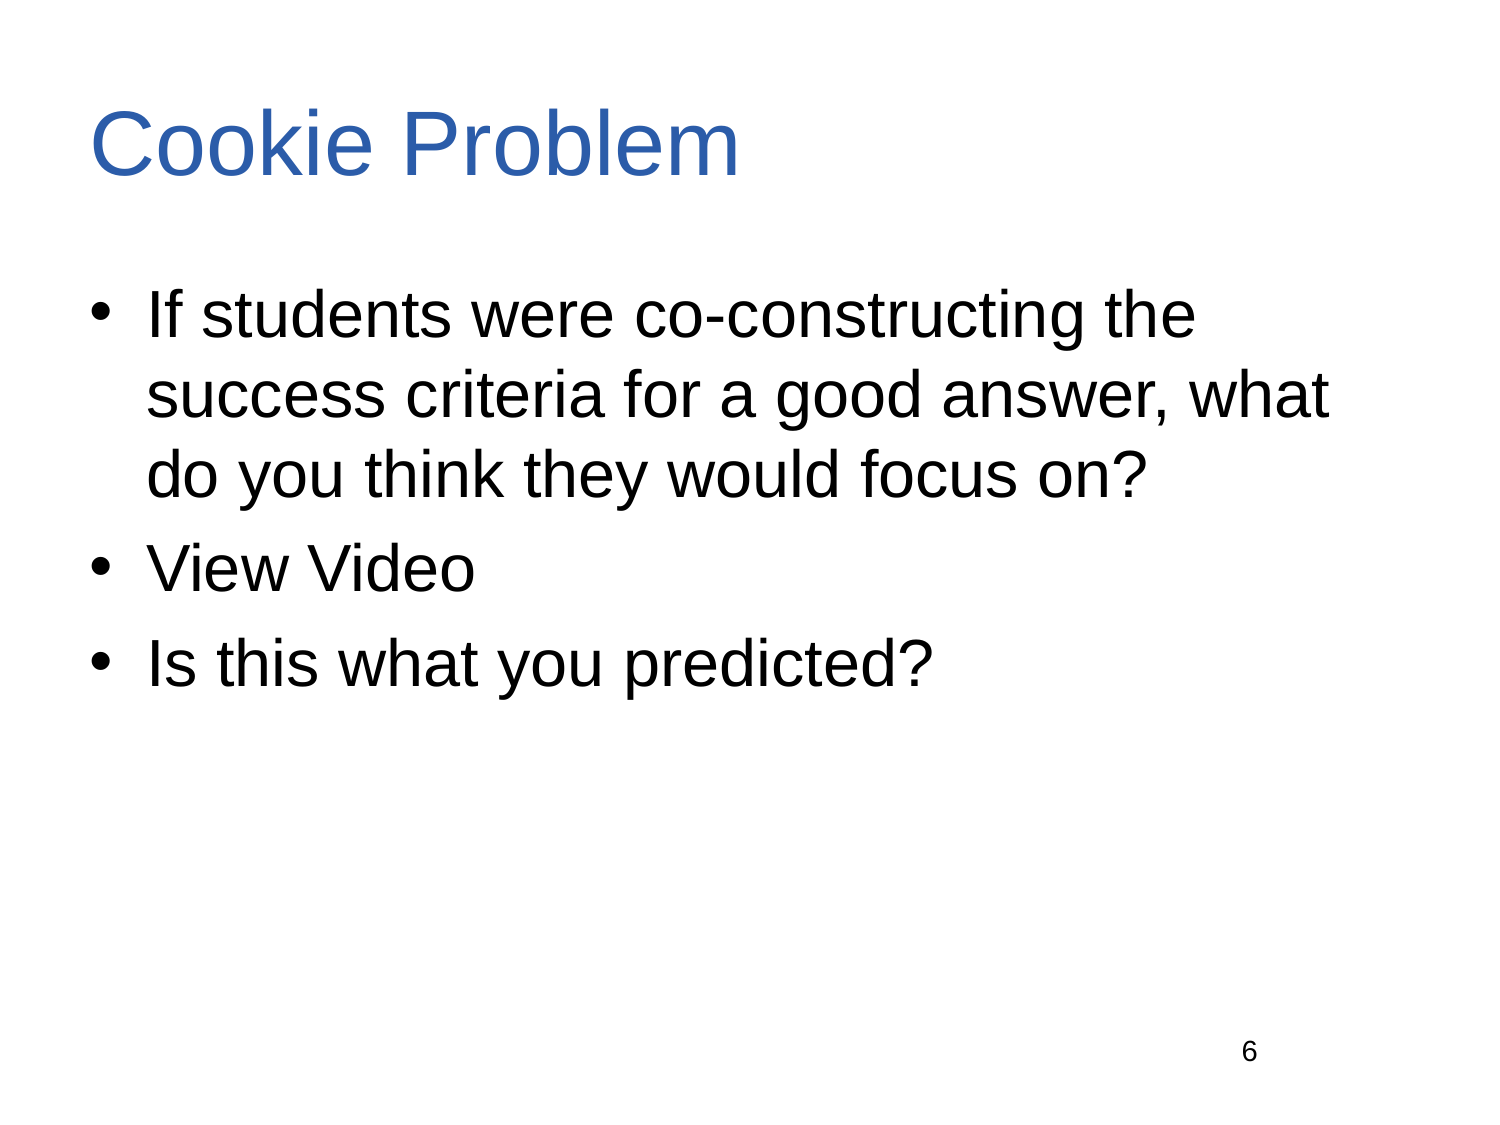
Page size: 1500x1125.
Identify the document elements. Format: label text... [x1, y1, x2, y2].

slide_number 6 [1223, 1023, 1277, 1075]
title Cookie Problem [74, 14, 1426, 261]
list If students were co-constructing the success criteria for a good answer, what do you think they would focus on? View Video Is this what you predicted? [74, 261, 1426, 1125]
